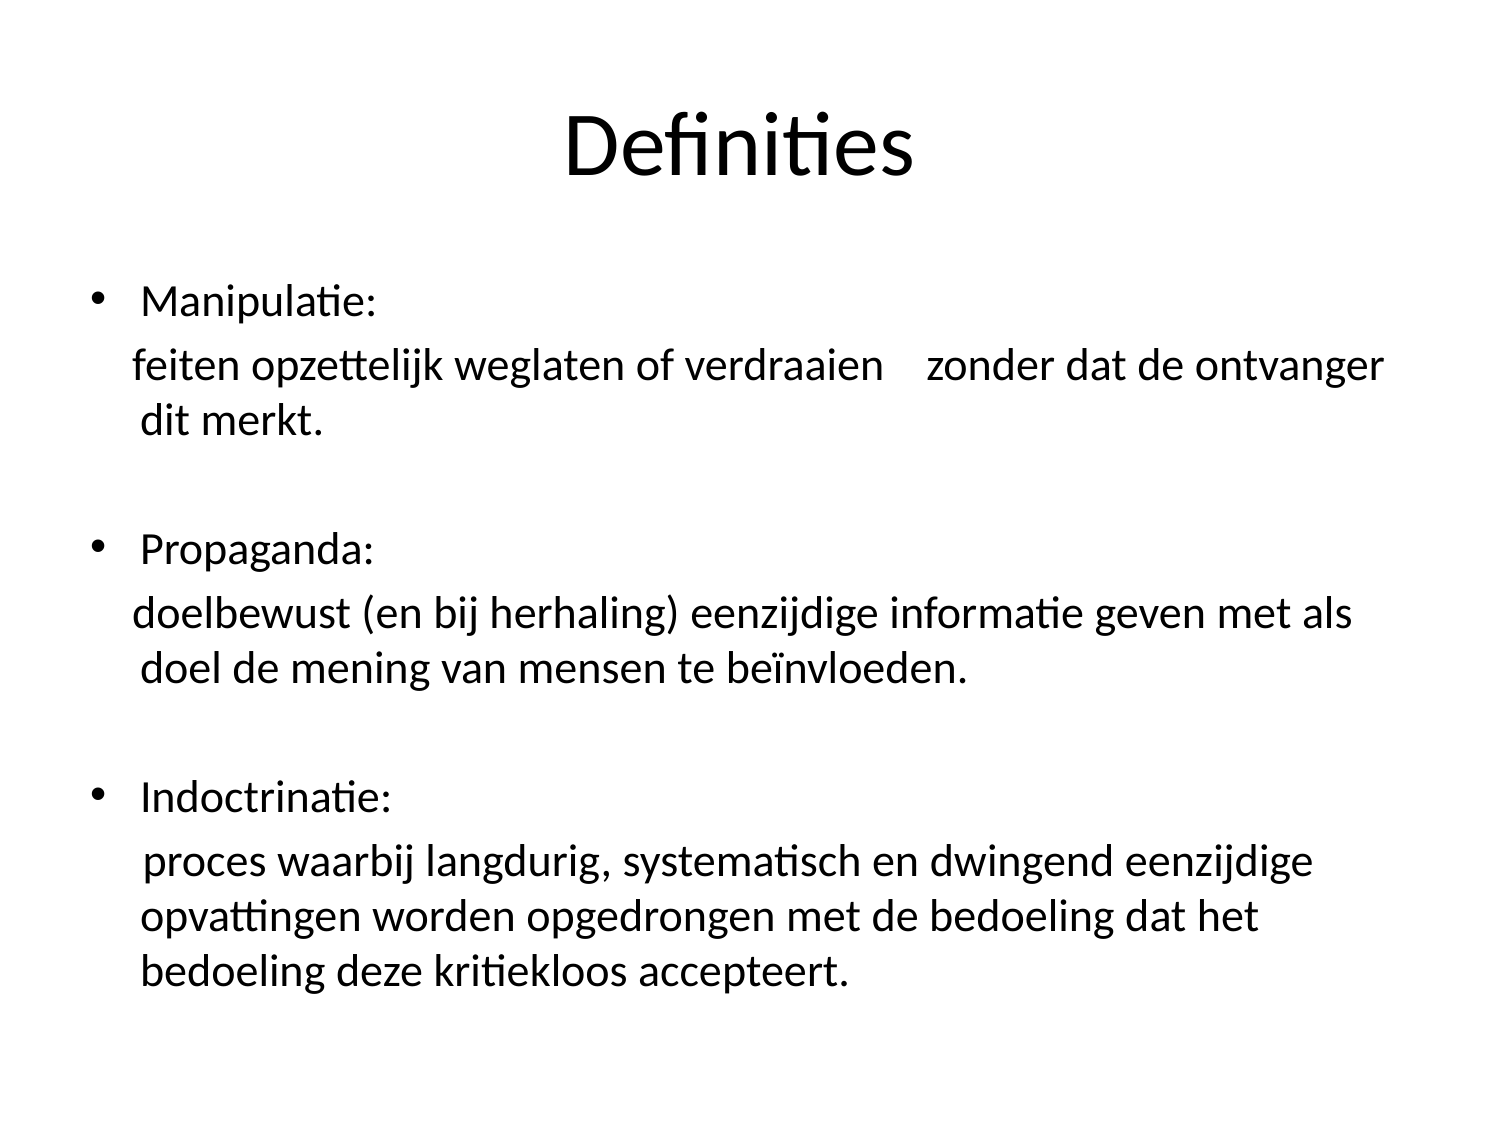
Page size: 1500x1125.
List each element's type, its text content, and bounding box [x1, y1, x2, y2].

title Definities [75, 45, 1425, 233]
list Manipulatie: feiten opzettelijk weglaten of verdraaien zonder dat de ontvanger dit merkt. Propaganda: doelbewust (en bij herhaling) eenzijdige informatie geven met als doel de mening van mensen te beïnvloeden. Indoctrinatie: proces waarbij langdurig, systematisch en dwingend eenzijdige opvattingen worden opgedrongen met de bedoeling dat het bedoeling deze kritiekloos accepteert. [75, 262, 1425, 1005]
